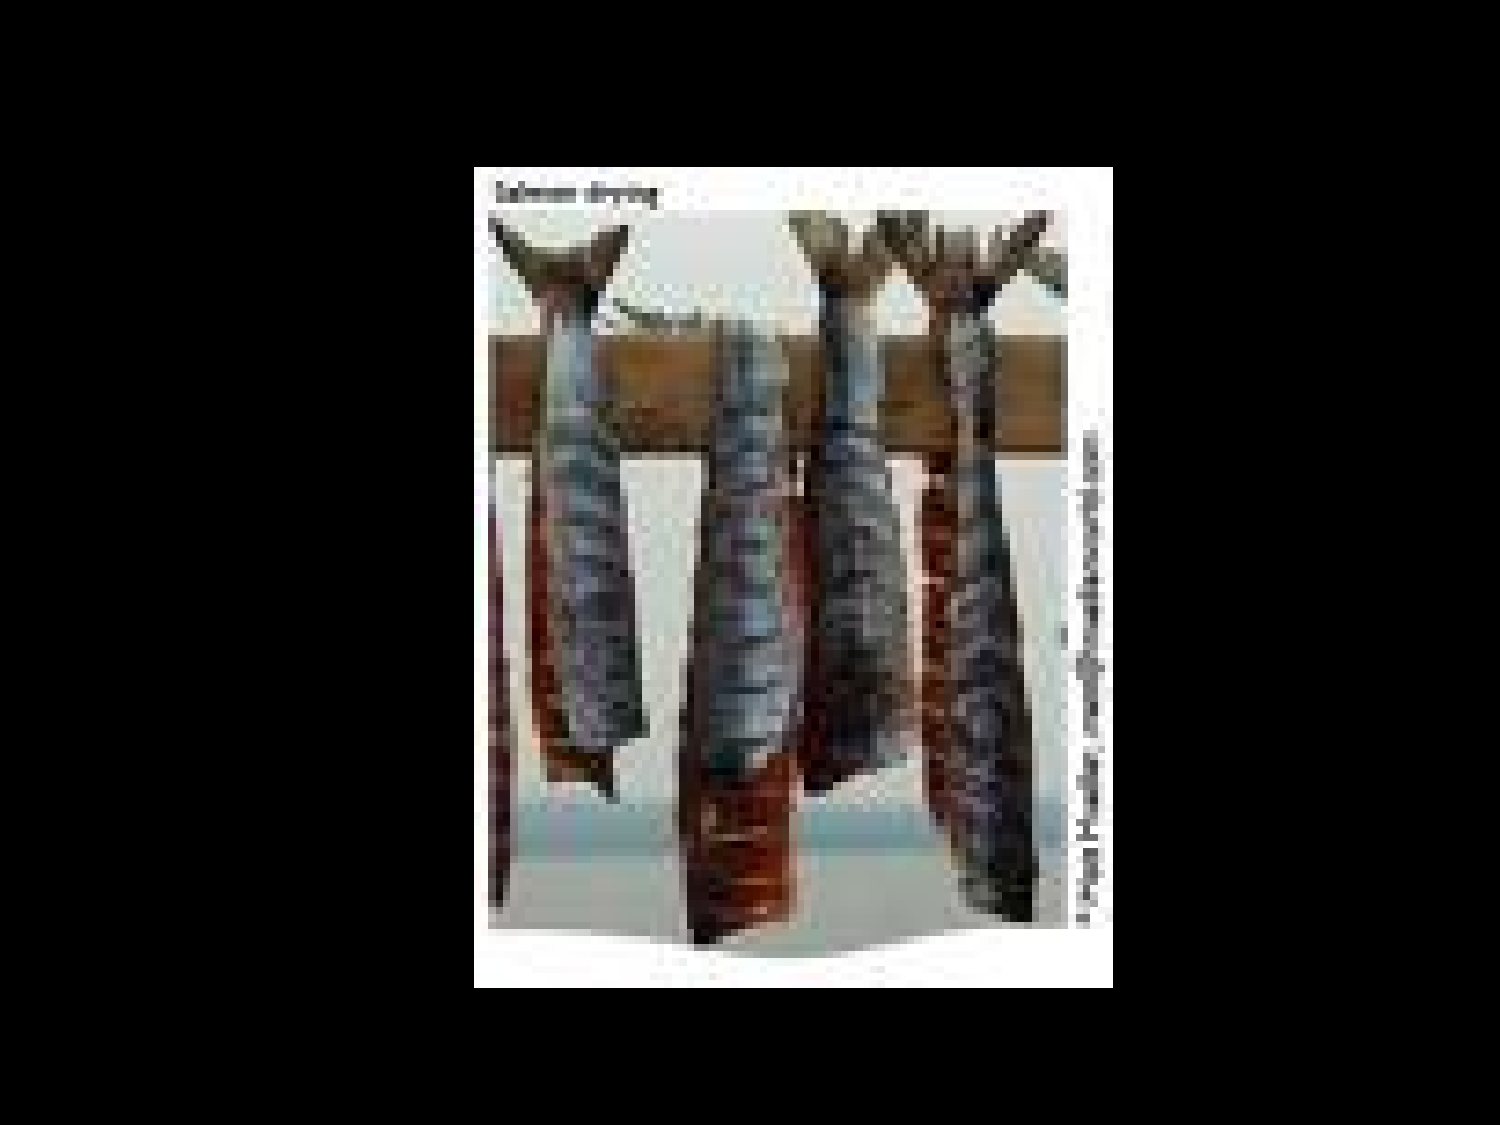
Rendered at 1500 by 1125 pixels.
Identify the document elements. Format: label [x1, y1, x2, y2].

list [474, 166, 1113, 988]
